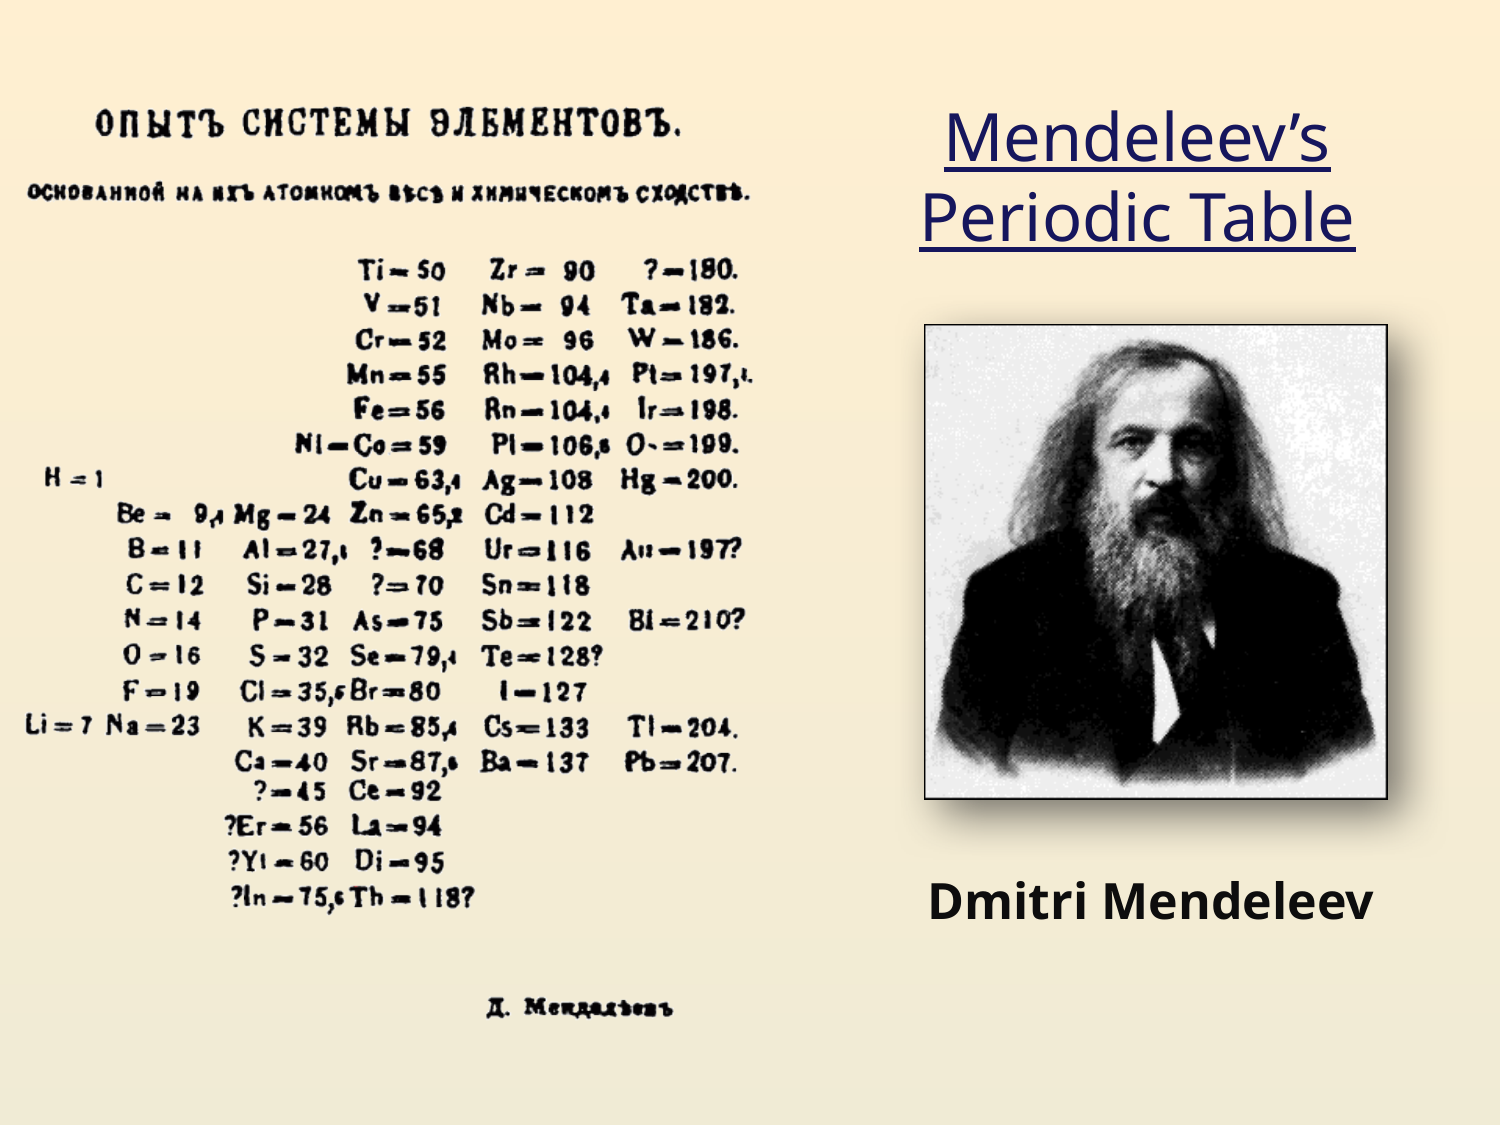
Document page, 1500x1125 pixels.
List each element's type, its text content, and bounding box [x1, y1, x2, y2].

picture [0, 74, 782, 1037]
text_box Dmitri Mendeleev [912, 862, 1389, 938]
title Mendeleev’s Periodic Table [799, 0, 1476, 351]
picture [924, 324, 1388, 801]
